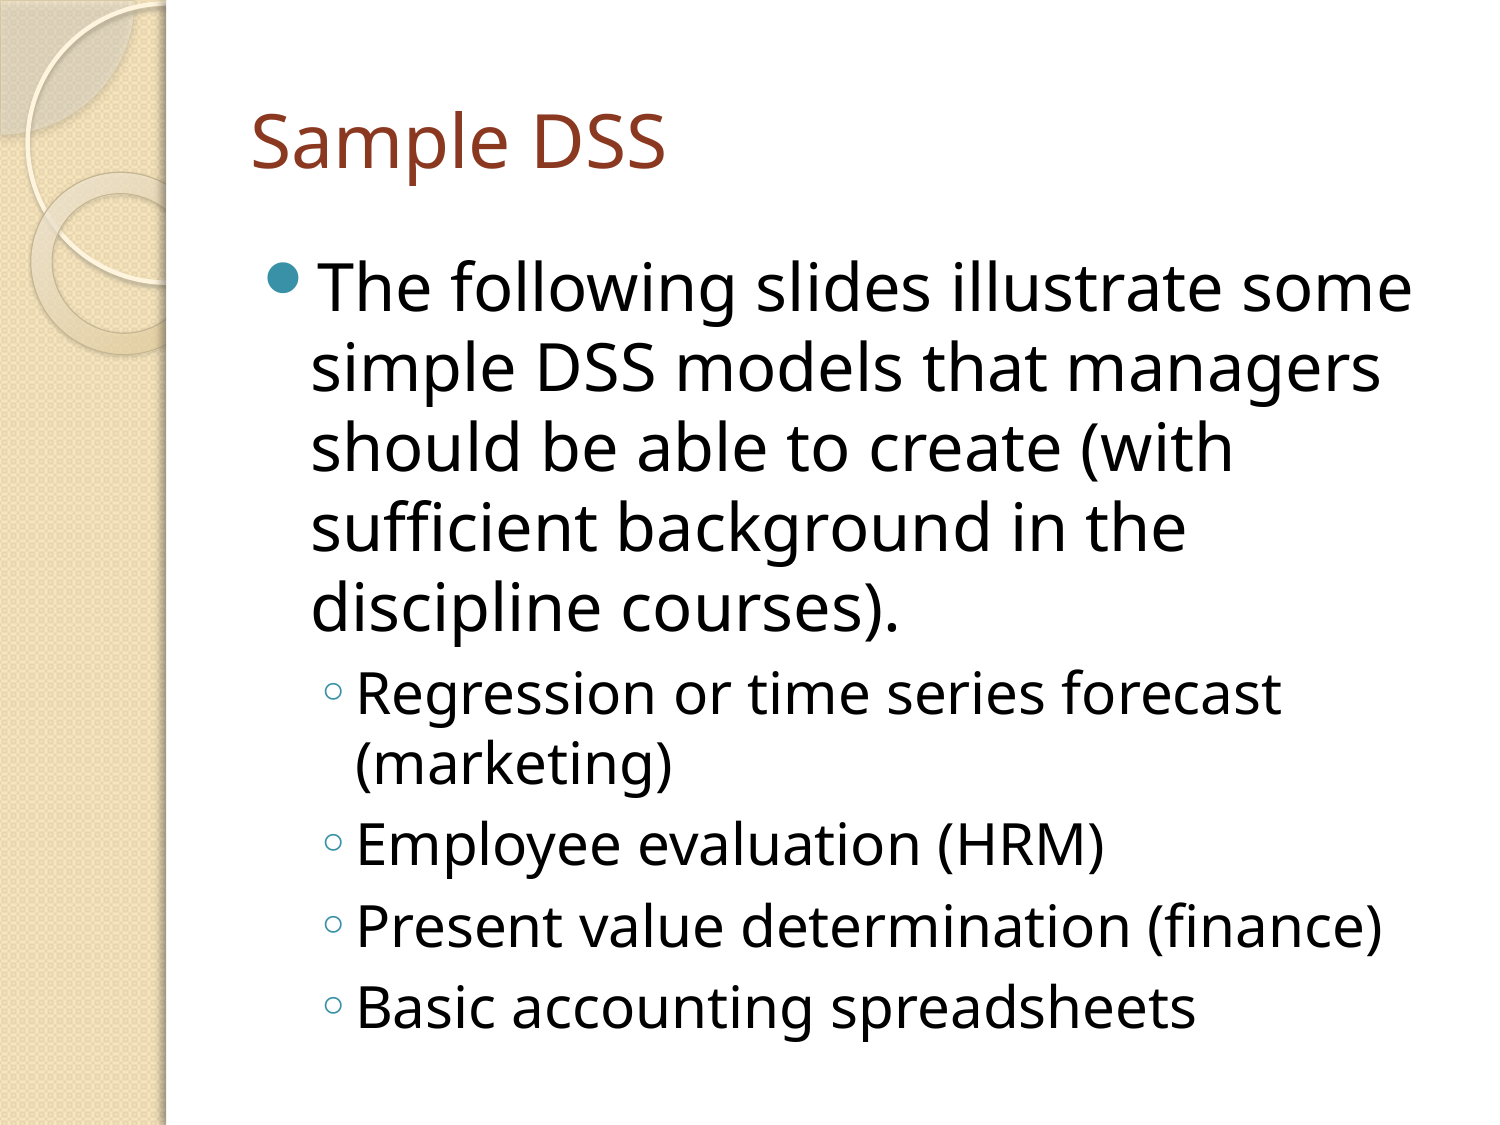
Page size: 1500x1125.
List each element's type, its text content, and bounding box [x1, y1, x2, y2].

title Sample DSS [235, 45, 1466, 233]
list The following slides illustrate some simple DSS models that managers should be able to create (with sufficient background in the discipline courses). Regression or time series forecast (marketing) Employee evaluation (HRM) Present value determination (finance) Basic accounting spreadsheets [235, 237, 1466, 1025]
